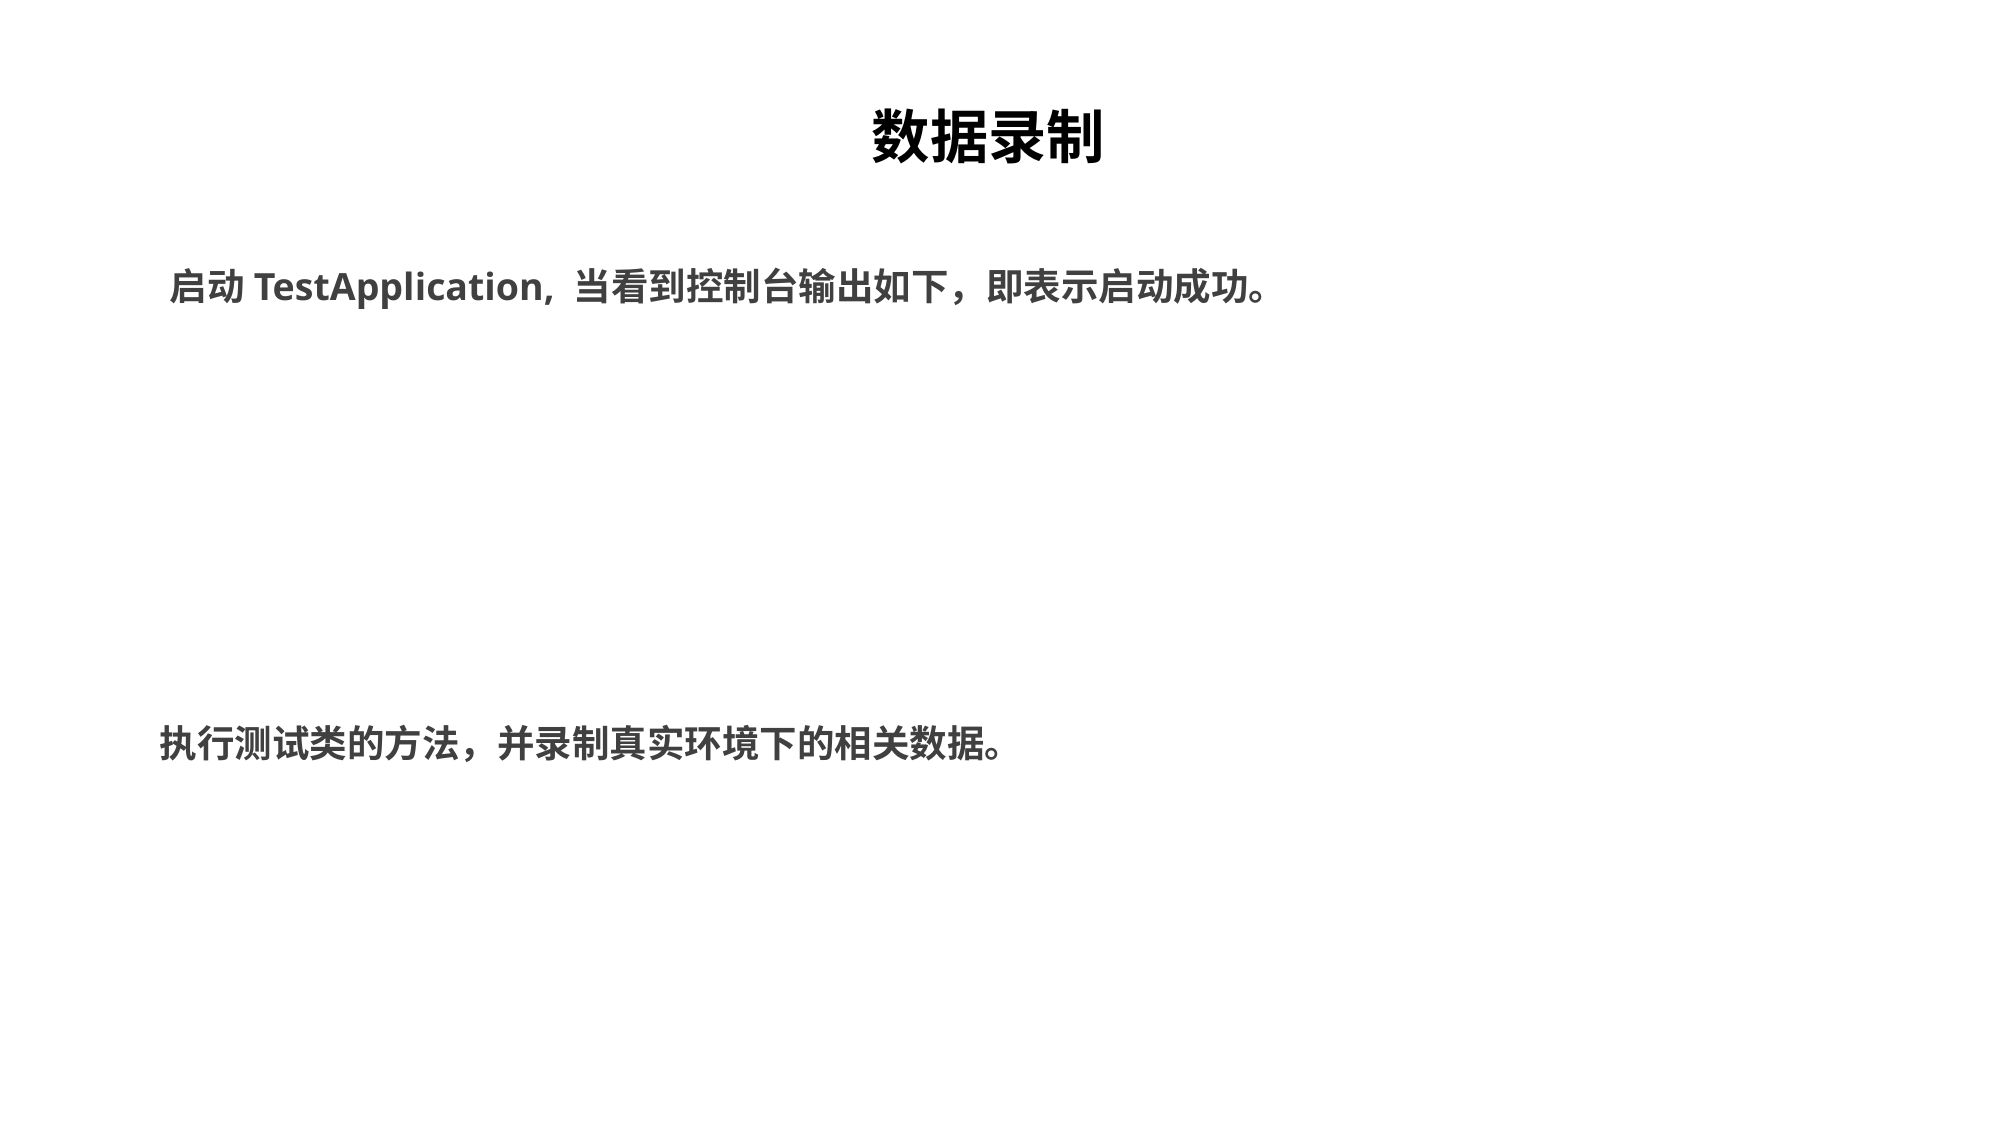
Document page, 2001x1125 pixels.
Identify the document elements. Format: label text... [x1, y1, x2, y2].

text_box 启动TestApplication, 当看到控制台输出如下，即表示启动成功。 [155, 255, 1302, 315]
text_box 数据录制 [208, 95, 1769, 185]
text_box 执行测试类的方法，并录制真实环境下的相关数据。 [145, 712, 1038, 773]
